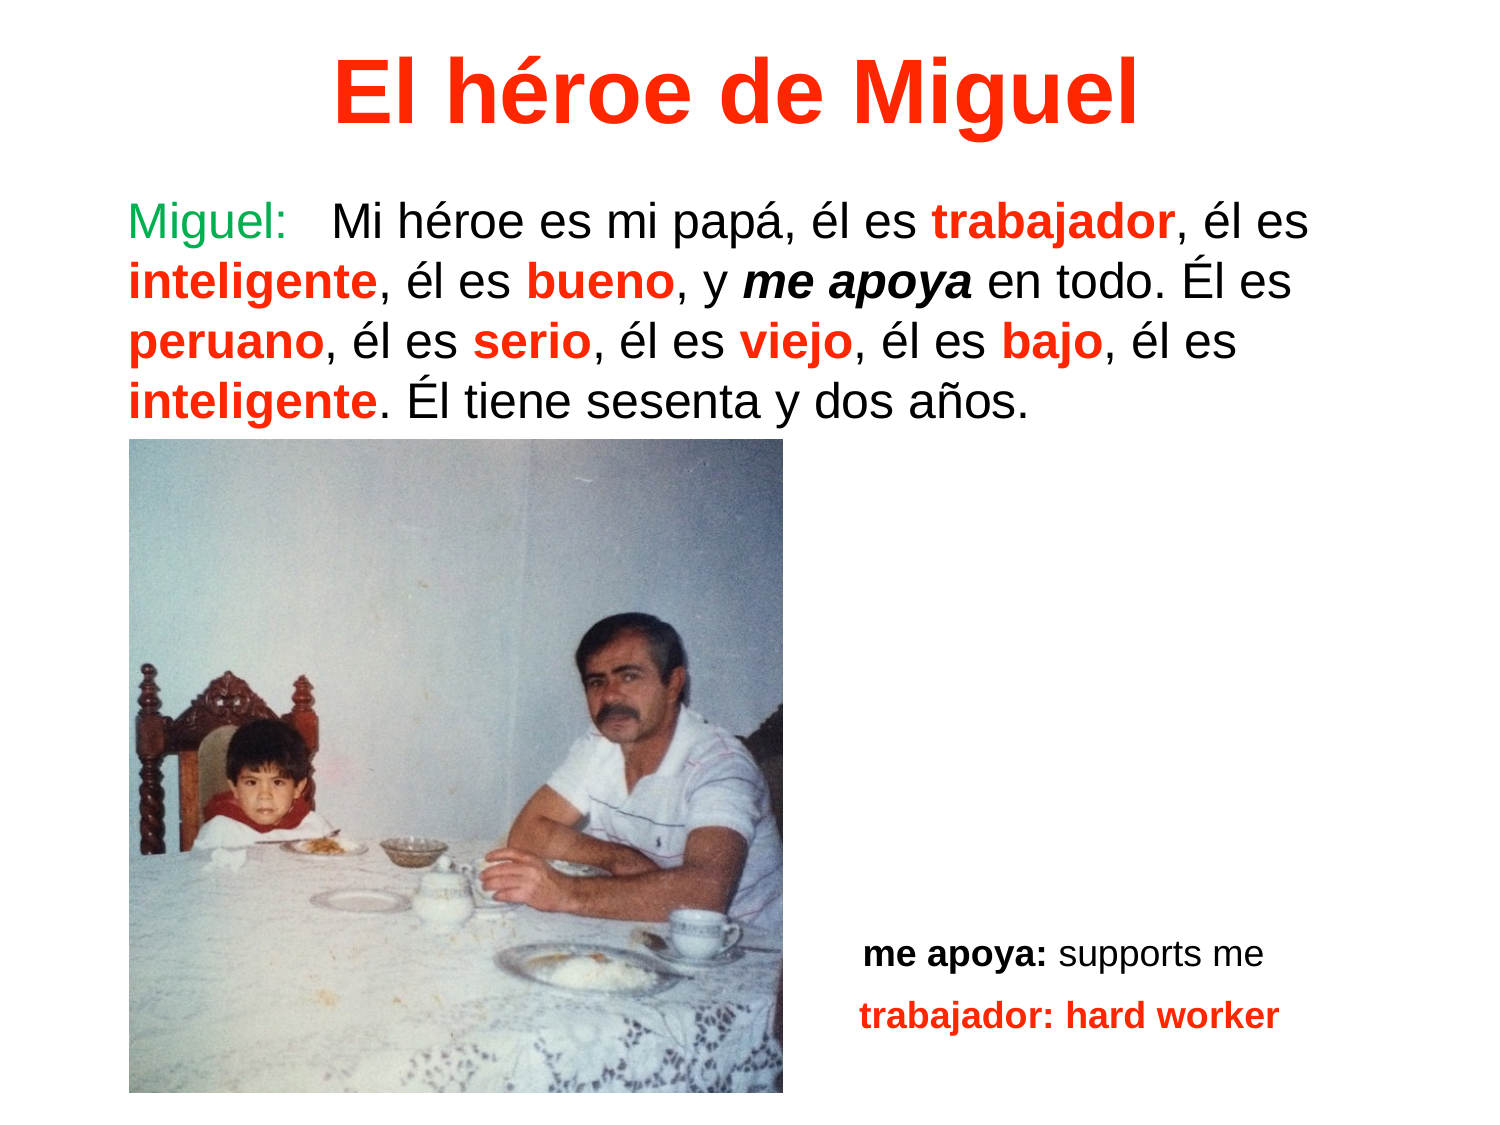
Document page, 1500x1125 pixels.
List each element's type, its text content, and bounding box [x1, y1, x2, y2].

title El héroe de Miguel [74, 0, 1426, 181]
text_box trabajador: hard worker [851, 983, 1299, 1044]
text_box Miguel: Mi héroe es mi papá, él es trabajador, él es inteligente, él es bueno, y me apoya en todo. Él es peruano, él es serio, él es viejo, él es bajo, él es inteligente. Él tiene sesenta y dos años. [120, 181, 1380, 437]
text_box me apoya: supports me [855, 921, 1295, 981]
picture [128, 439, 783, 1093]
